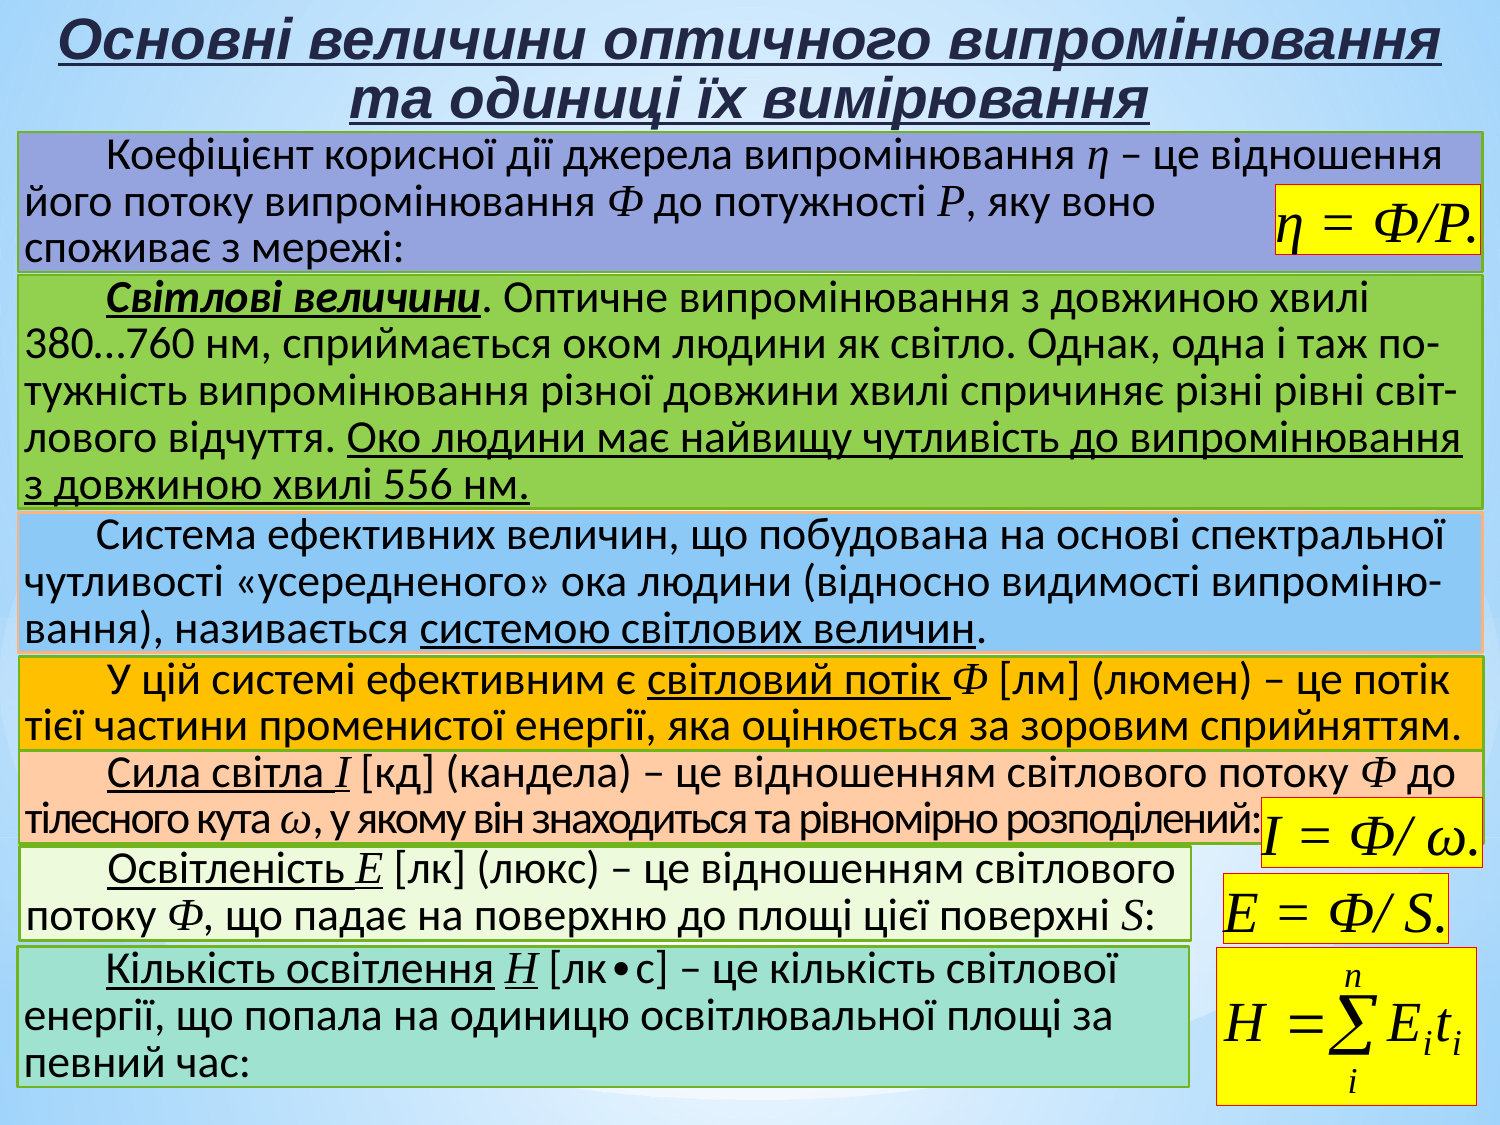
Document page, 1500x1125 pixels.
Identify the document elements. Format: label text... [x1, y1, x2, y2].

text_box Основні величини оптичного випромінювання та одиниці їх вимірювання [17, 11, 1483, 131]
text_box Коефіцієнт корисної дії джерела випромінювання η – це відношення його потоку випромінювання Ф до потужності Р, яку воно споживає з мережі: [17, 131, 1484, 273]
text_box Е = Ф/ S. [1223, 873, 1449, 944]
text_box Сила світла І [кд] (кандела) – це відношенням світлового потоку Ф до тілесного кута ω, у якому він знаходиться та рівномірно розподілений: [18, 752, 1485, 845]
text_box Система ефективних величин, що побудована на основі спектральної чутливості «усередненого» ока людини (відносно видимості випроміню-вання), називається системою світлових величин. [17, 511, 1484, 654]
text_box Освітленість Е [лк] (люкс) – це відношенням світлового потоку Ф, що падає на поверхню до площі цієї поверхні S: [18, 845, 1192, 942]
text_box У цій системі ефективним є світловий потік Ф [лм] (люмен) – це потік тієї частини променистої енергії, яка оцінюється за зоровим сприйняттям. [18, 655, 1485, 752]
text_box І = Ф/ ω. [1261, 797, 1483, 868]
text_box η = Ф/Р. [1275, 184, 1481, 255]
text_box Кількість освітлення Н [лк∙с] – це кількість світлової енергії, що попала на одиницю освітлювальної площі за певний час: [16, 945, 1190, 1088]
text_box Світлові величини. Оптичне випромінювання з довжиною хвилі 380…760 нм, сприймається оком людини як світло. Однак, одна і таж по-тужність випромінювання різної довжини хвилі спричиняє різні рівні світ-лового відчуття. Око людини має найвищу чутливість до випромінювання з довжиною хвилі 556 нм. [17, 274, 1484, 510]
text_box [1215, 947, 1478, 1107]
